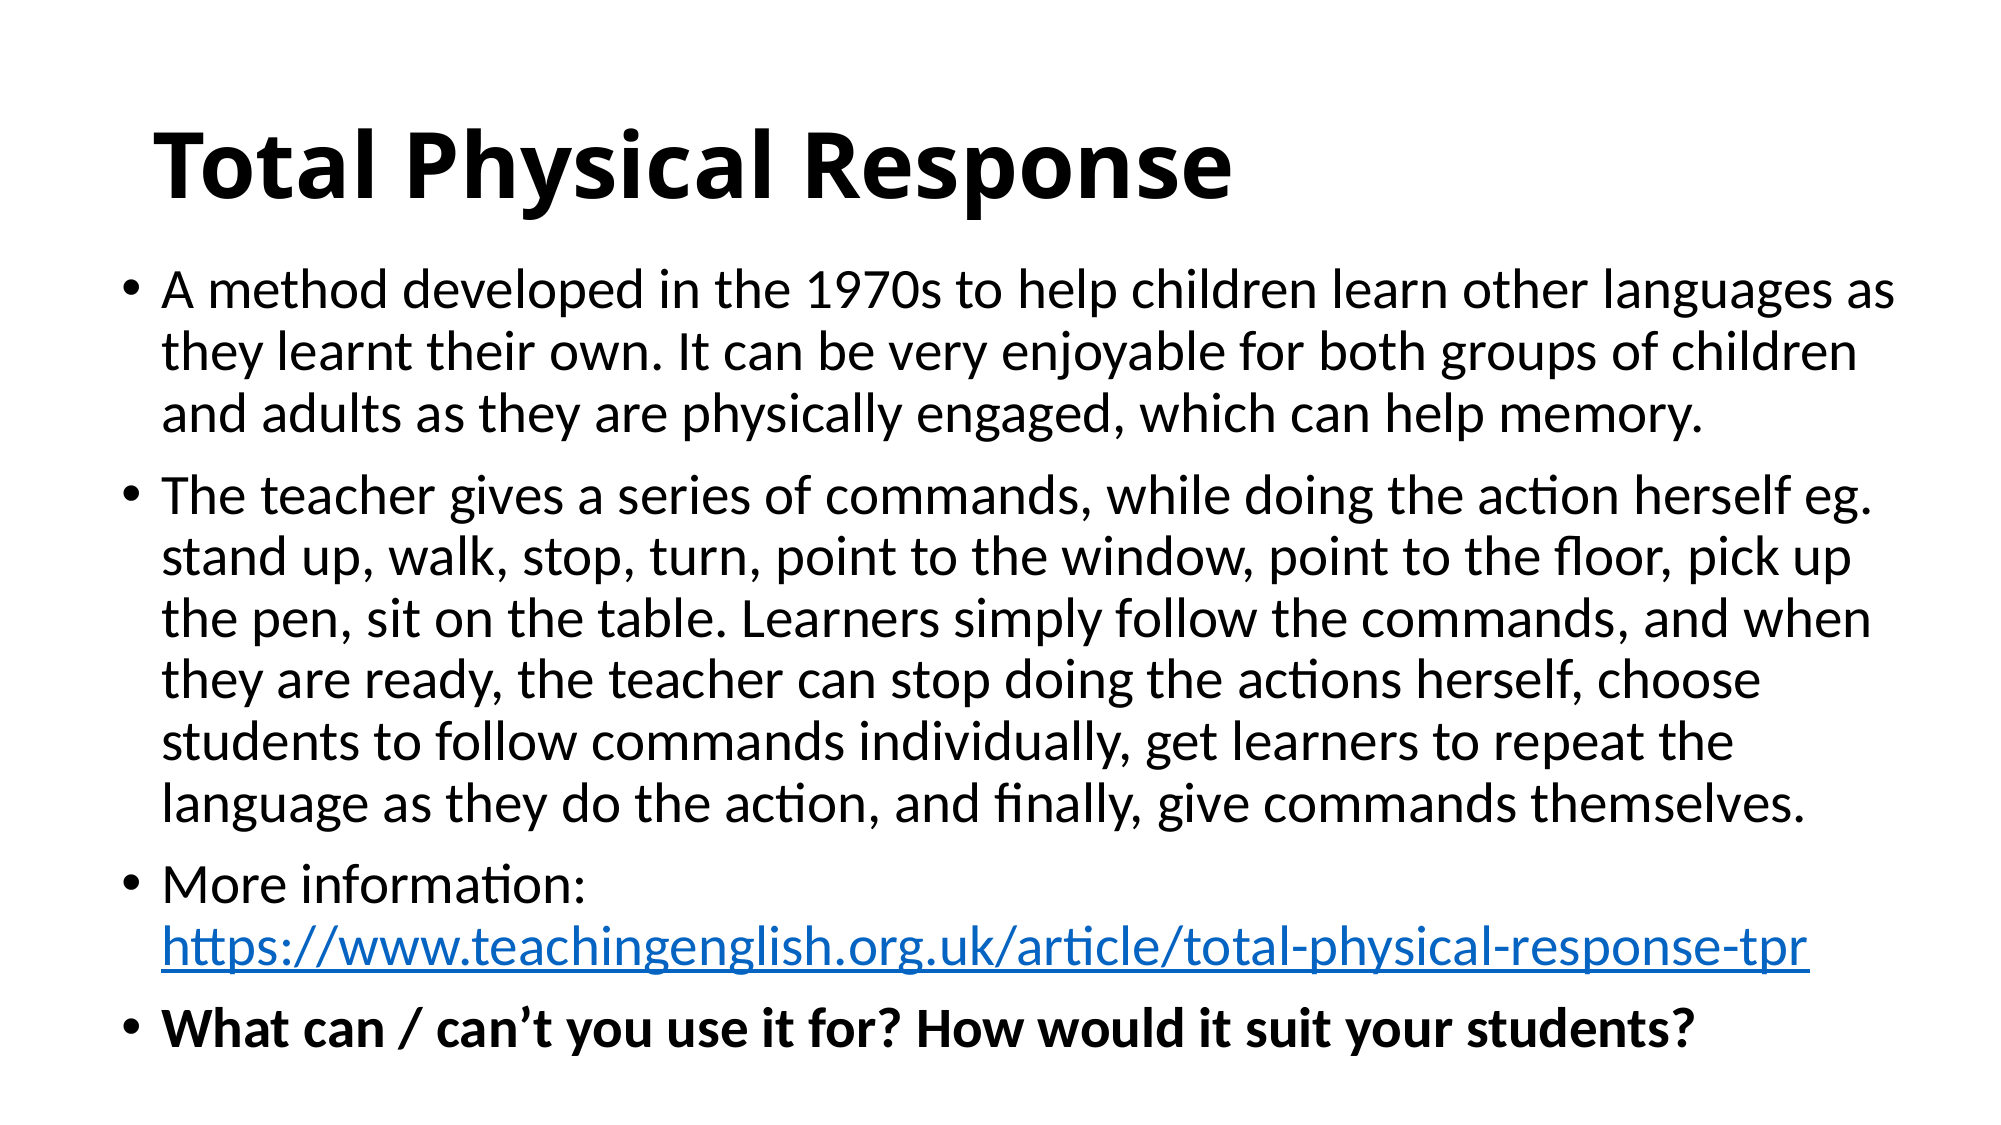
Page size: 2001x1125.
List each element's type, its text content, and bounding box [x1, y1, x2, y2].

title Total Physical Response [137, 59, 1863, 252]
list A method developed in the 1970s to help children learn other languages as they learnt their own. It can be very enjoyable for both groups of children and adults as they are physically engaged, which can help memory. The teacher gives a series of commands, while doing the action herself eg. stand up, walk, stop, turn, point to the window, point to the floor, pick up the pen, sit on the table. Learners simply follow the commands, and when they are ready, the teacher can stop doing the actions herself, choose students to follow commands individually, get learners to repeat the language as they do the action, and finally, give commands themselves. More information: https://www.teachingenglish.org.uk/article/total-physical-response-tpr What can / can’t you use it for? How would it suit your students? [106, 252, 1920, 1098]
